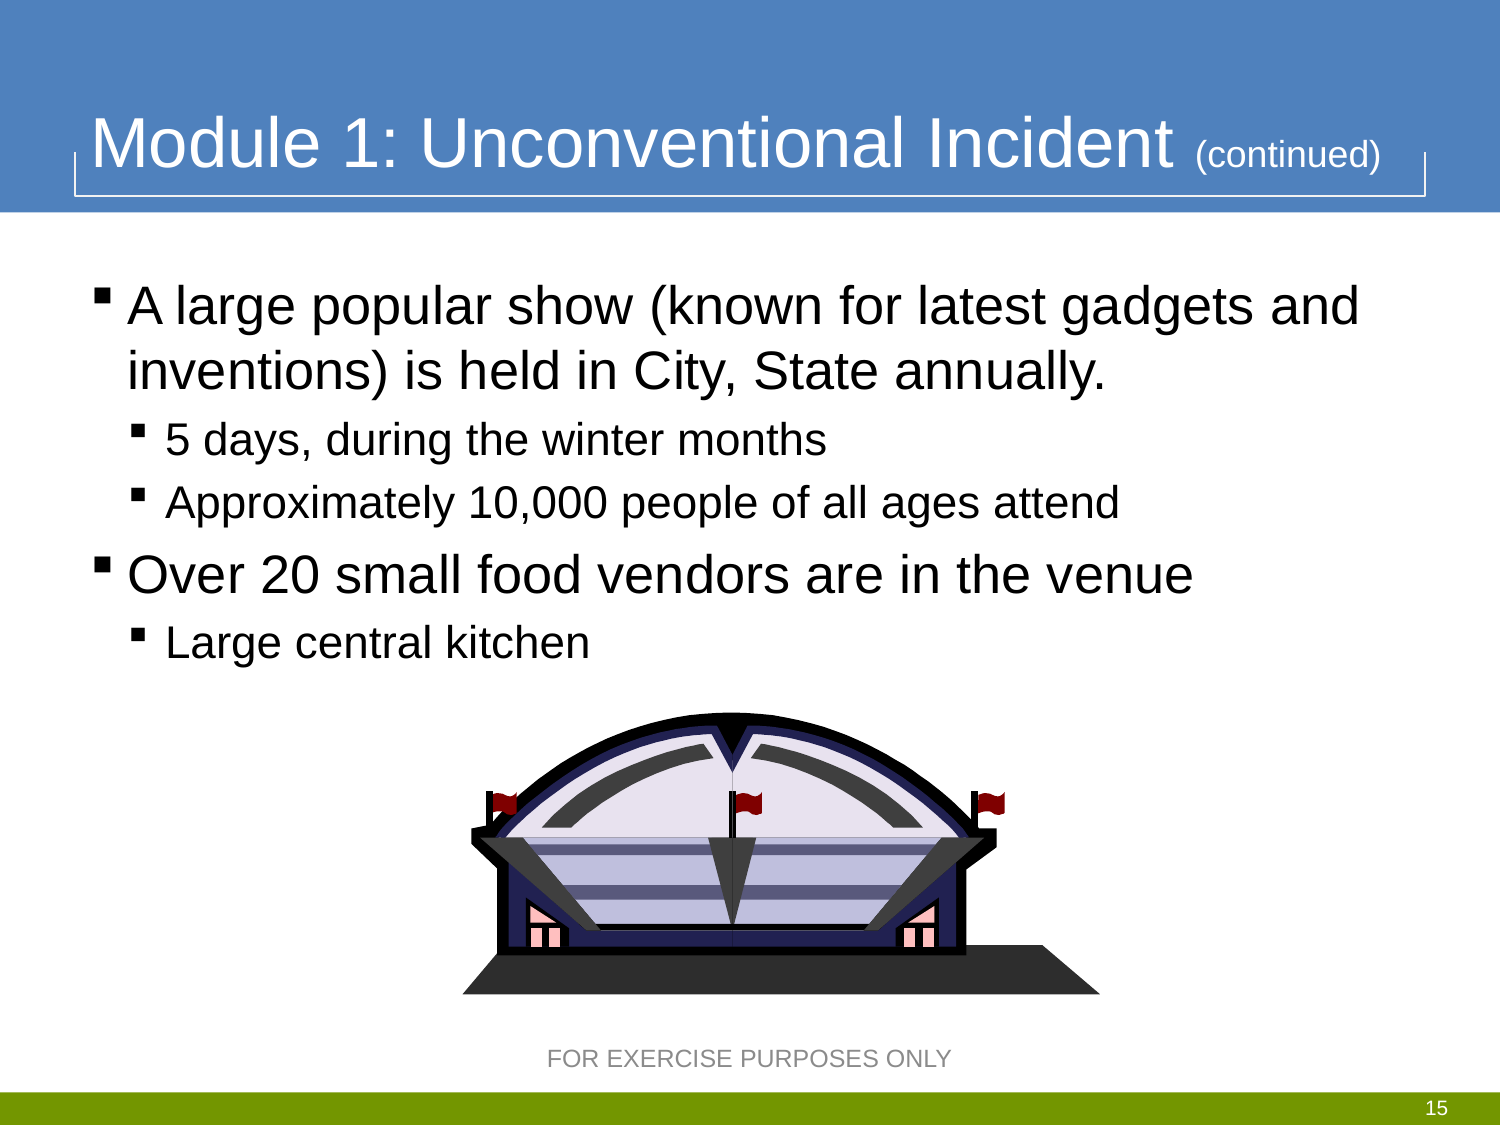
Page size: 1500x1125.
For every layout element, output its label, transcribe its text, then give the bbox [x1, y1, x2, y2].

footer FOR EXERCISE PURPOSES ONLY [512, 1042, 988, 1103]
title Module 1: Unconventional Incident (continued) [74, 44, 1426, 233]
list A large popular show (known for latest gadgets and inventions) is held in City, State annually. 5 days, during the winter months Approximately 10,000 people of all ages attend Over 20 small food vendors are in the venue Large central kitchen [74, 262, 1426, 713]
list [462, 712, 1101, 995]
